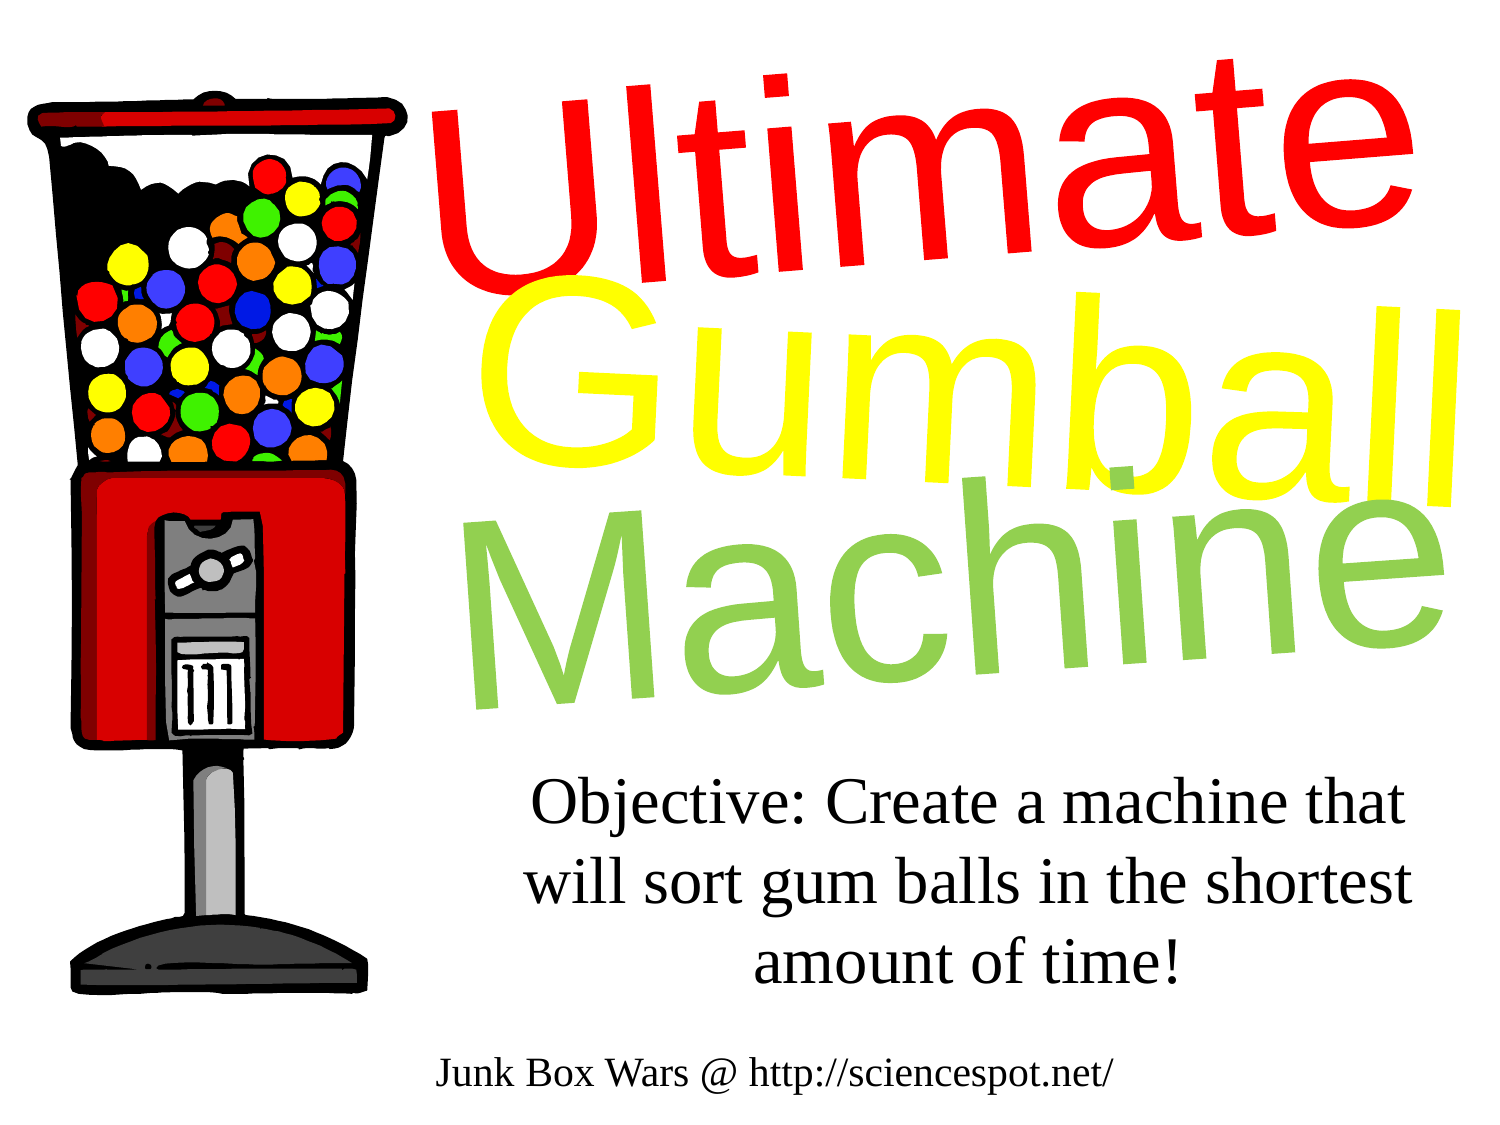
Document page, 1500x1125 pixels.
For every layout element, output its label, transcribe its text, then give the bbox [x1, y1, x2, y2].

text_box Objective: Create a machine that will sort gum balls in the shortest amount of time! [462, 749, 1475, 1005]
picture [24, 87, 416, 1001]
subtitle Junk Box Wars @ http://sciencespot.net/ [174, 1037, 1376, 1113]
